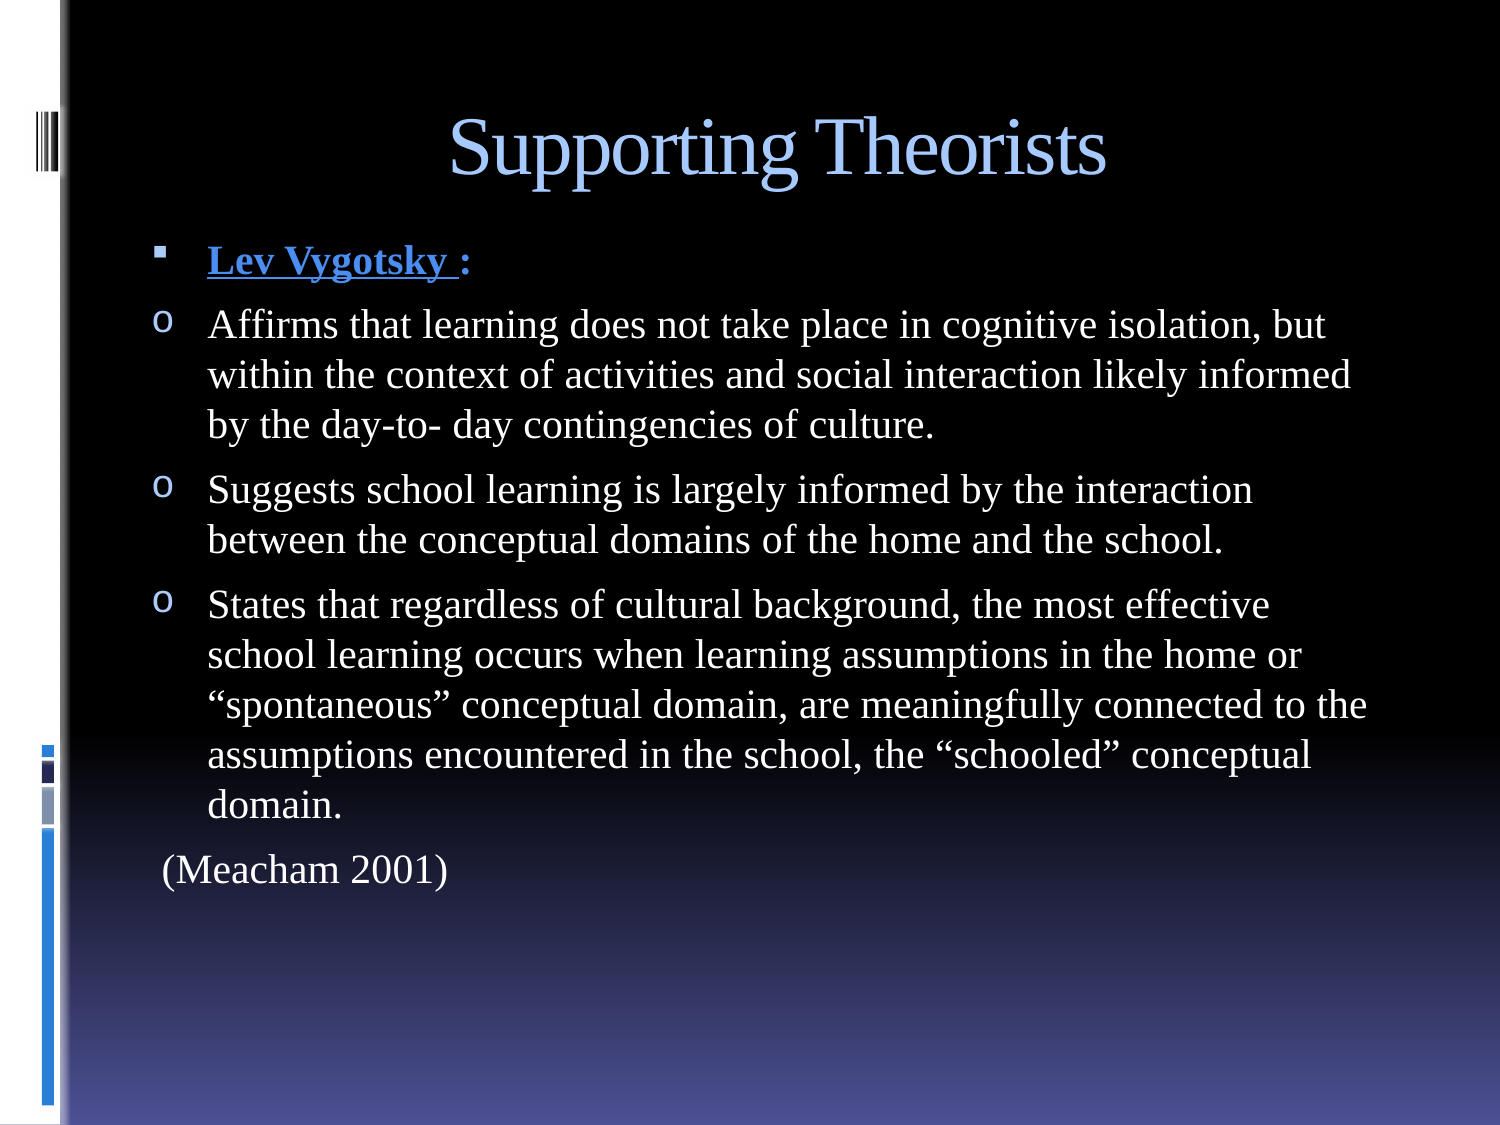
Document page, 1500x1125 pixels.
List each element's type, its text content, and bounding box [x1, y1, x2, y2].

list Lev Vygotsky : Affirms that learning does not take place in cognitive isolation, but within the context of activities and social interaction likely informed by the day-to- day contingencies of culture. Suggests school learning is largely informed by the interaction between the conceptual domains of the home and the school. States that regardless of cultural background, the most effective school learning occurs when learning assumptions in the home or “spontaneous” conceptual domain, are meaningfully connected to the assumptions encountered in the school, the “schooled” conceptual domain. (Meacham 2001) [125, 224, 1400, 975]
title Supporting Theorists [150, 83, 1425, 234]
